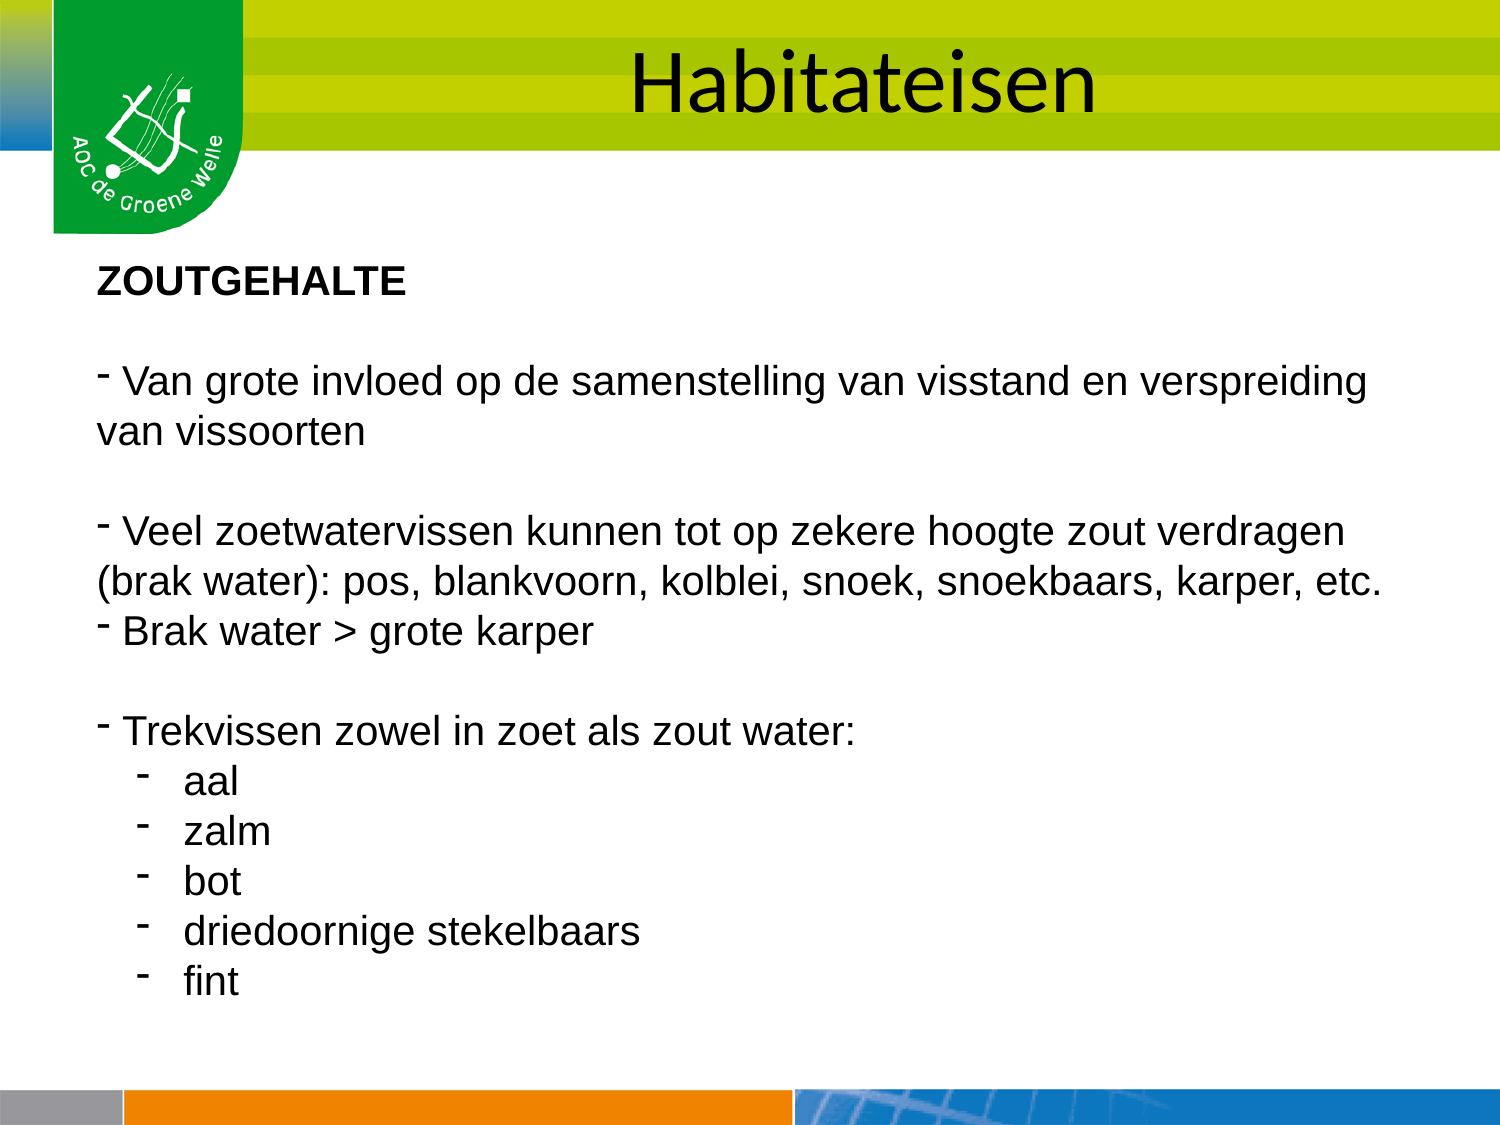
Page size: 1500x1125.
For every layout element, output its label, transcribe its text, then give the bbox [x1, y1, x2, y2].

text_box Habitateisen [0, 0, 1500, 153]
picture [0, 153, 1500, 1125]
text_box ZOUTGEHALTE Van grote invloed op de samenstelling van visstand en verspreiding van vissoorten Veel zoetwatervissen kunnen tot op zekere hoogte zout verdragen (brak water): pos, blankvoorn, kolblei, snoek, snoekbaars, karper, etc. Brak water > grote karper Trekvissen zowel in zoet als zout water: aal zalm bot driedoornige stekelbaars fint [81, 246, 1407, 1012]
